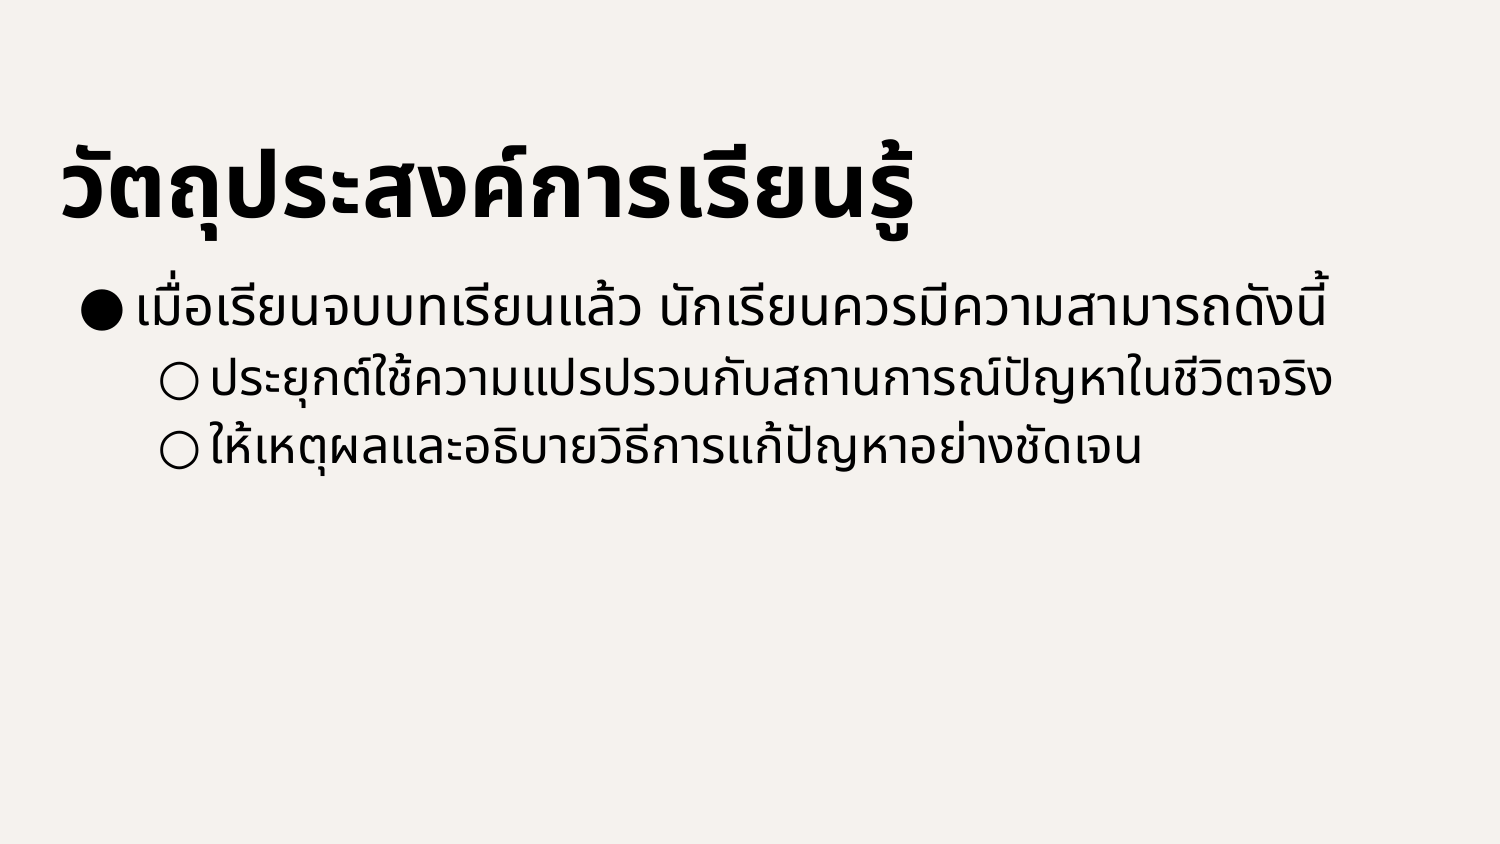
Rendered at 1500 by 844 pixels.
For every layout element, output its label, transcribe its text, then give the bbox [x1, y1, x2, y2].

title วัตถุประสงค์การเรียนรู้ [44, 110, 1311, 205]
list เมื่อเรียนจบบทเรียนแล้ว นักเรียนควรมีความสามารถดังนี้ ประยุกต์ใช้ความแปรปรวนกับสถานการณ์ปัญหาในชีวิตจริง ให้เหตุผลและอธิบายวิธีการแก้ปัญหาอย่างชัดเจน [44, 246, 1500, 598]
